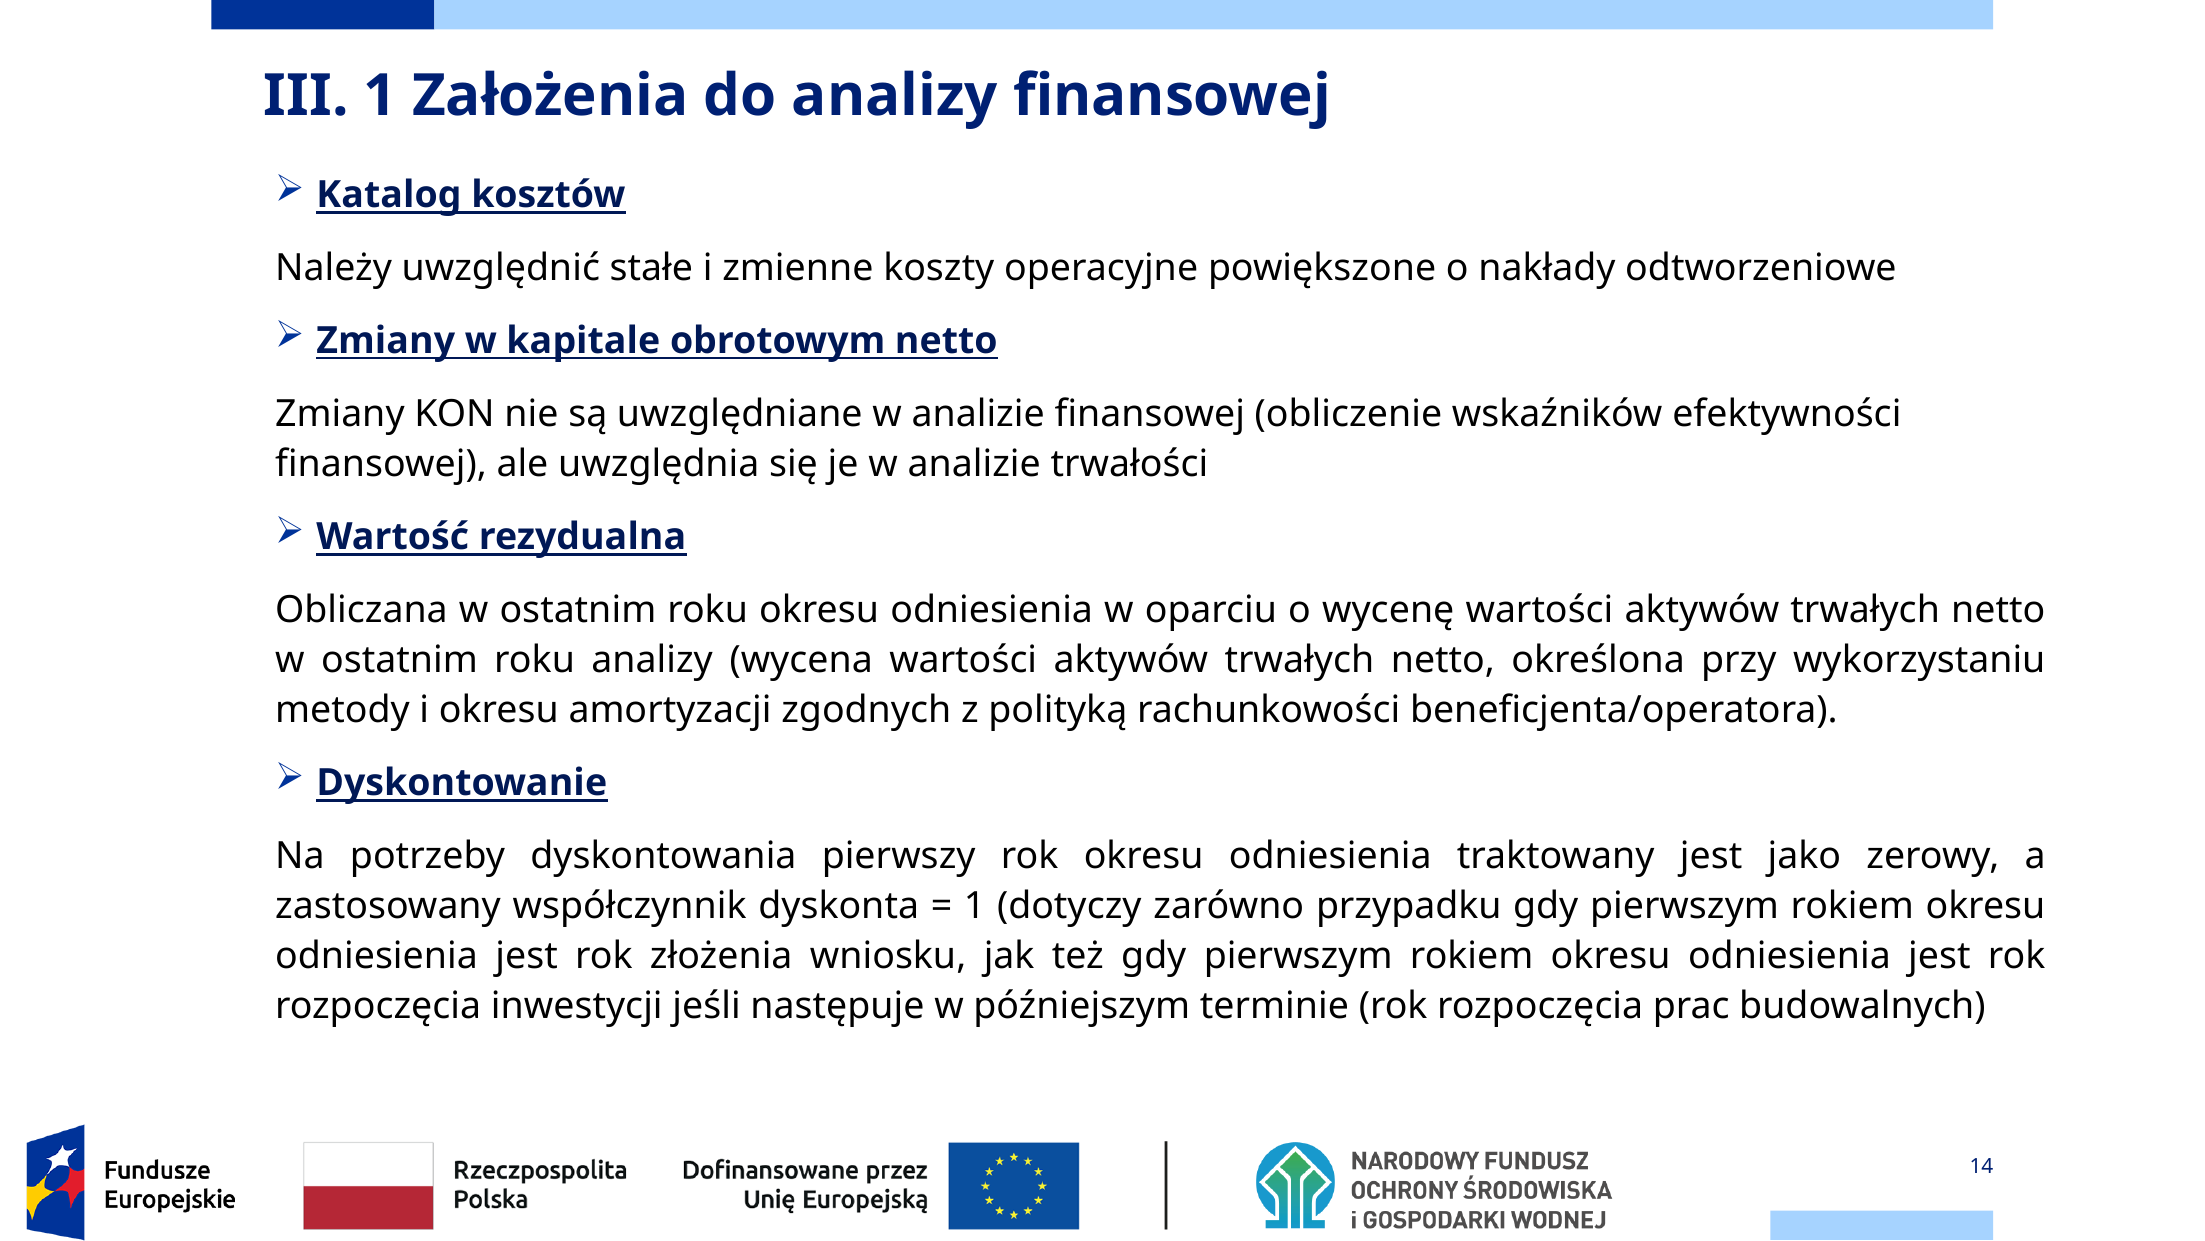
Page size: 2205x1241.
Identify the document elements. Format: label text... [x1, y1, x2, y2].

list Katalog kosztów Należy uwzględnić stałe i zmienne koszty operacyjne powiększone o nakłady odtworzeniowe Zmiany w kapitale obrotowym netto Zmiany KON nie są uwzględniane w analizie finansowej (obliczenie wskaźników efektywności finansowej), ale uwzględnia się je w analizie trwałości Wartość rezydualna Obliczana w ostatnim roku okresu odniesienia w oparciu o wycenę wartości aktywów trwałych netto w ostatnim roku analizy (wycena wartości aktywów trwałych netto, określona przy wykorzystaniu metody i okresu amortyzacji zgodnych z polityką rachunkowości beneficjenta/operatora). Dyskontowanie Na potrzeby dyskontowania pierwszy rok okresu odniesienia traktowany jest jako zerowy, a zastosowany współczynnik dyskonta = 1 (dotyczy zarówno przypadku gdy pierwszym rokiem okresu odniesienia jest rok złożenia wniosku, jak też gdy pierwszym rokiem okresu odniesienia jest rok rozpoczęcia inwestycji jeśli następuje w późniejszym terminie (rok rozpoczęcia prac budowalnych) [275, 165, 2048, 1075]
slide_number 14 [1770, 1151, 1993, 1182]
picture [0, 1093, 1647, 1241]
title III. 1 Założenia do analizy finansowej [263, 52, 1682, 142]
